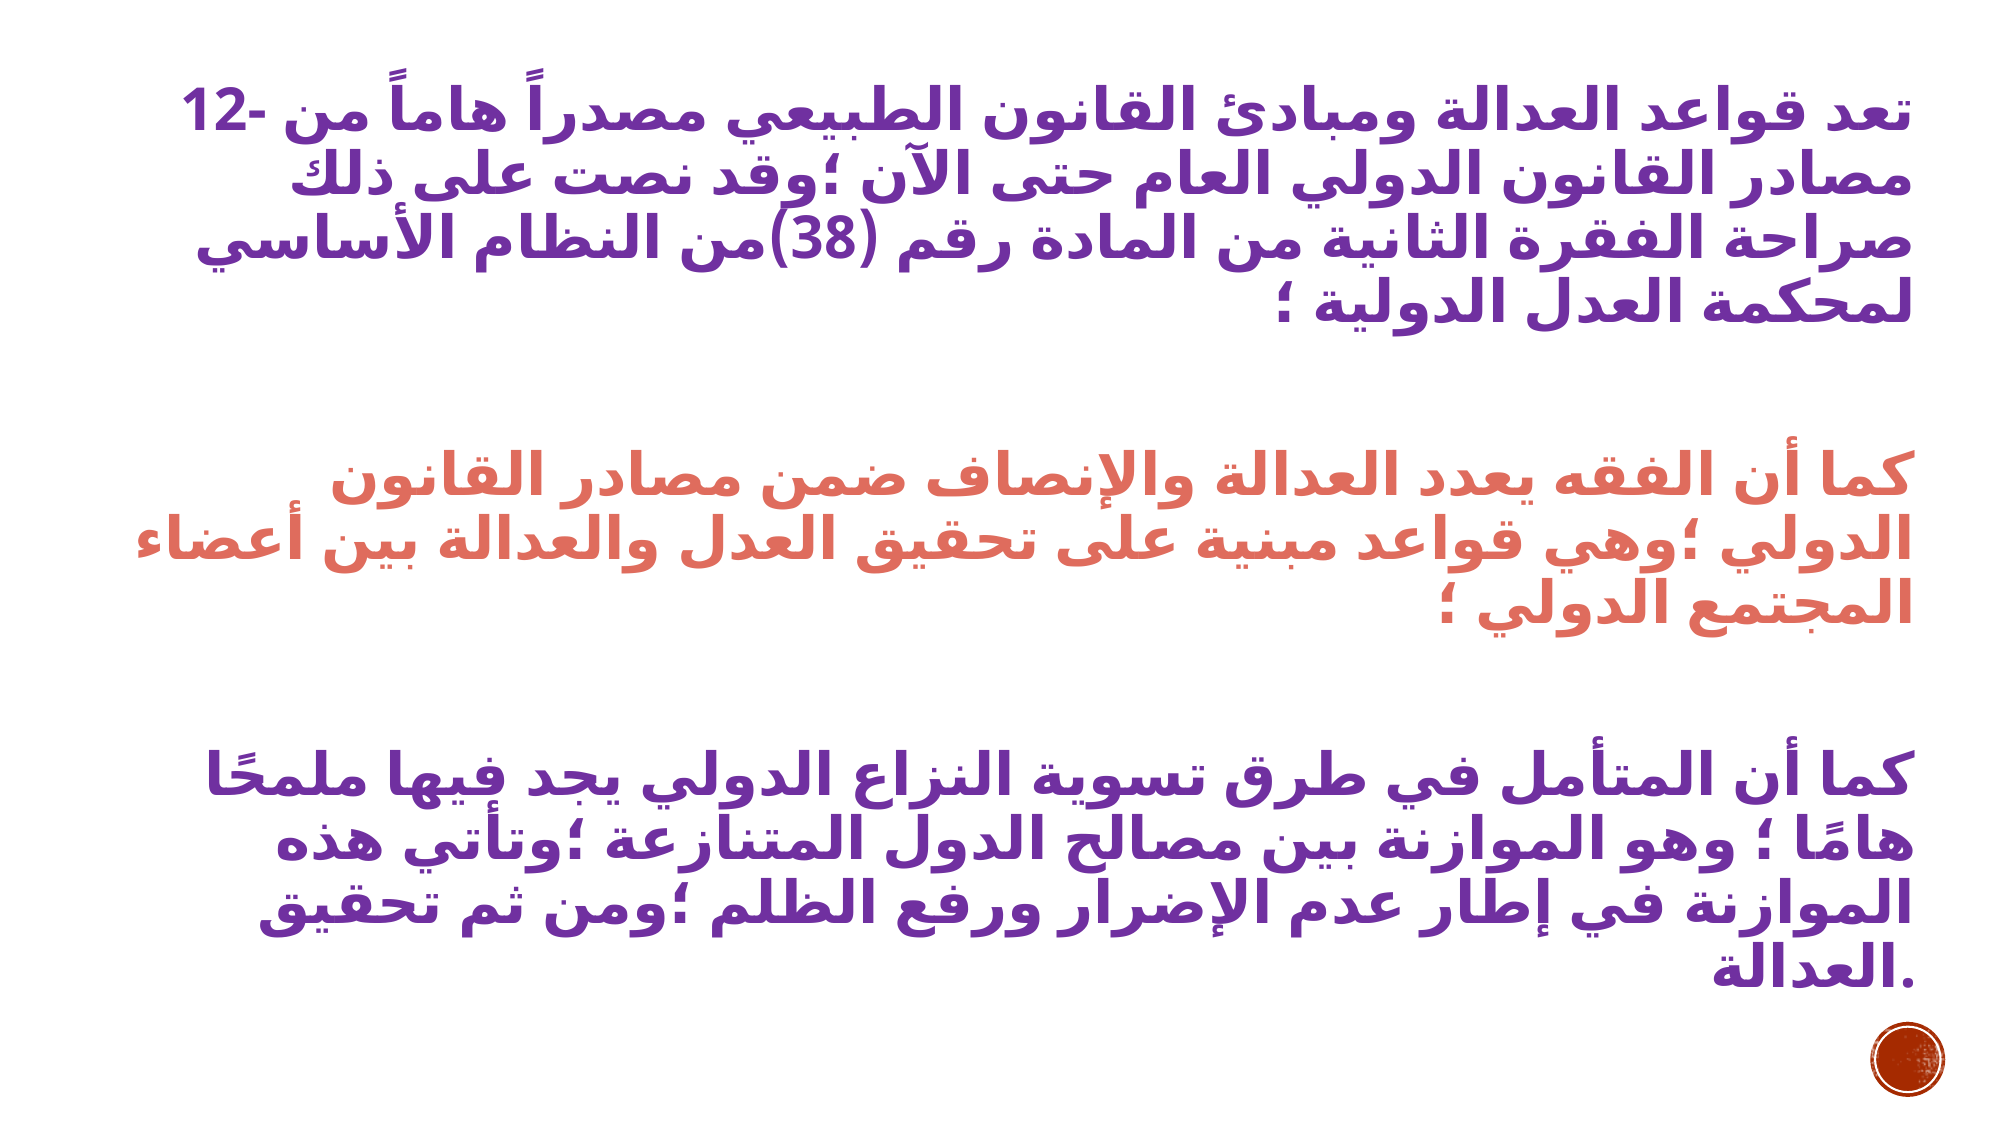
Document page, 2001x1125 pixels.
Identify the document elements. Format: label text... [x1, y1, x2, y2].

list 12- تعد قواعد العدالة ومبادئ القانون الطبيعي مصدراً هاماً من مصادر القانون الدولي العام حتى الآن ؛وقد نصت على ذلك صراحة الفقرة الثانية من المادة رقم (38)من النظام الأساسي لمحكمة العدل الدولية ؛ كما أن الفقه يعدد العدالة والإنصاف ضمن مصادر القانون الدولي ؛وهي قواعد مبنية على تحقيق العدل والعدالة بين أعضاء المجتمع الدولي ؛ كما أن المتأمل في طرق تسوية النزاع الدولي يجد فيها ملمحًا هامًا ؛ وهو الموازنة بين مصالح الدول المتنازعة ؛وتأتي هذه الموازنة في إطار عدم الإضرار ورفع الظلم ؛ومن ثم تحقيق العدالة. [85, 71, 1932, 1013]
